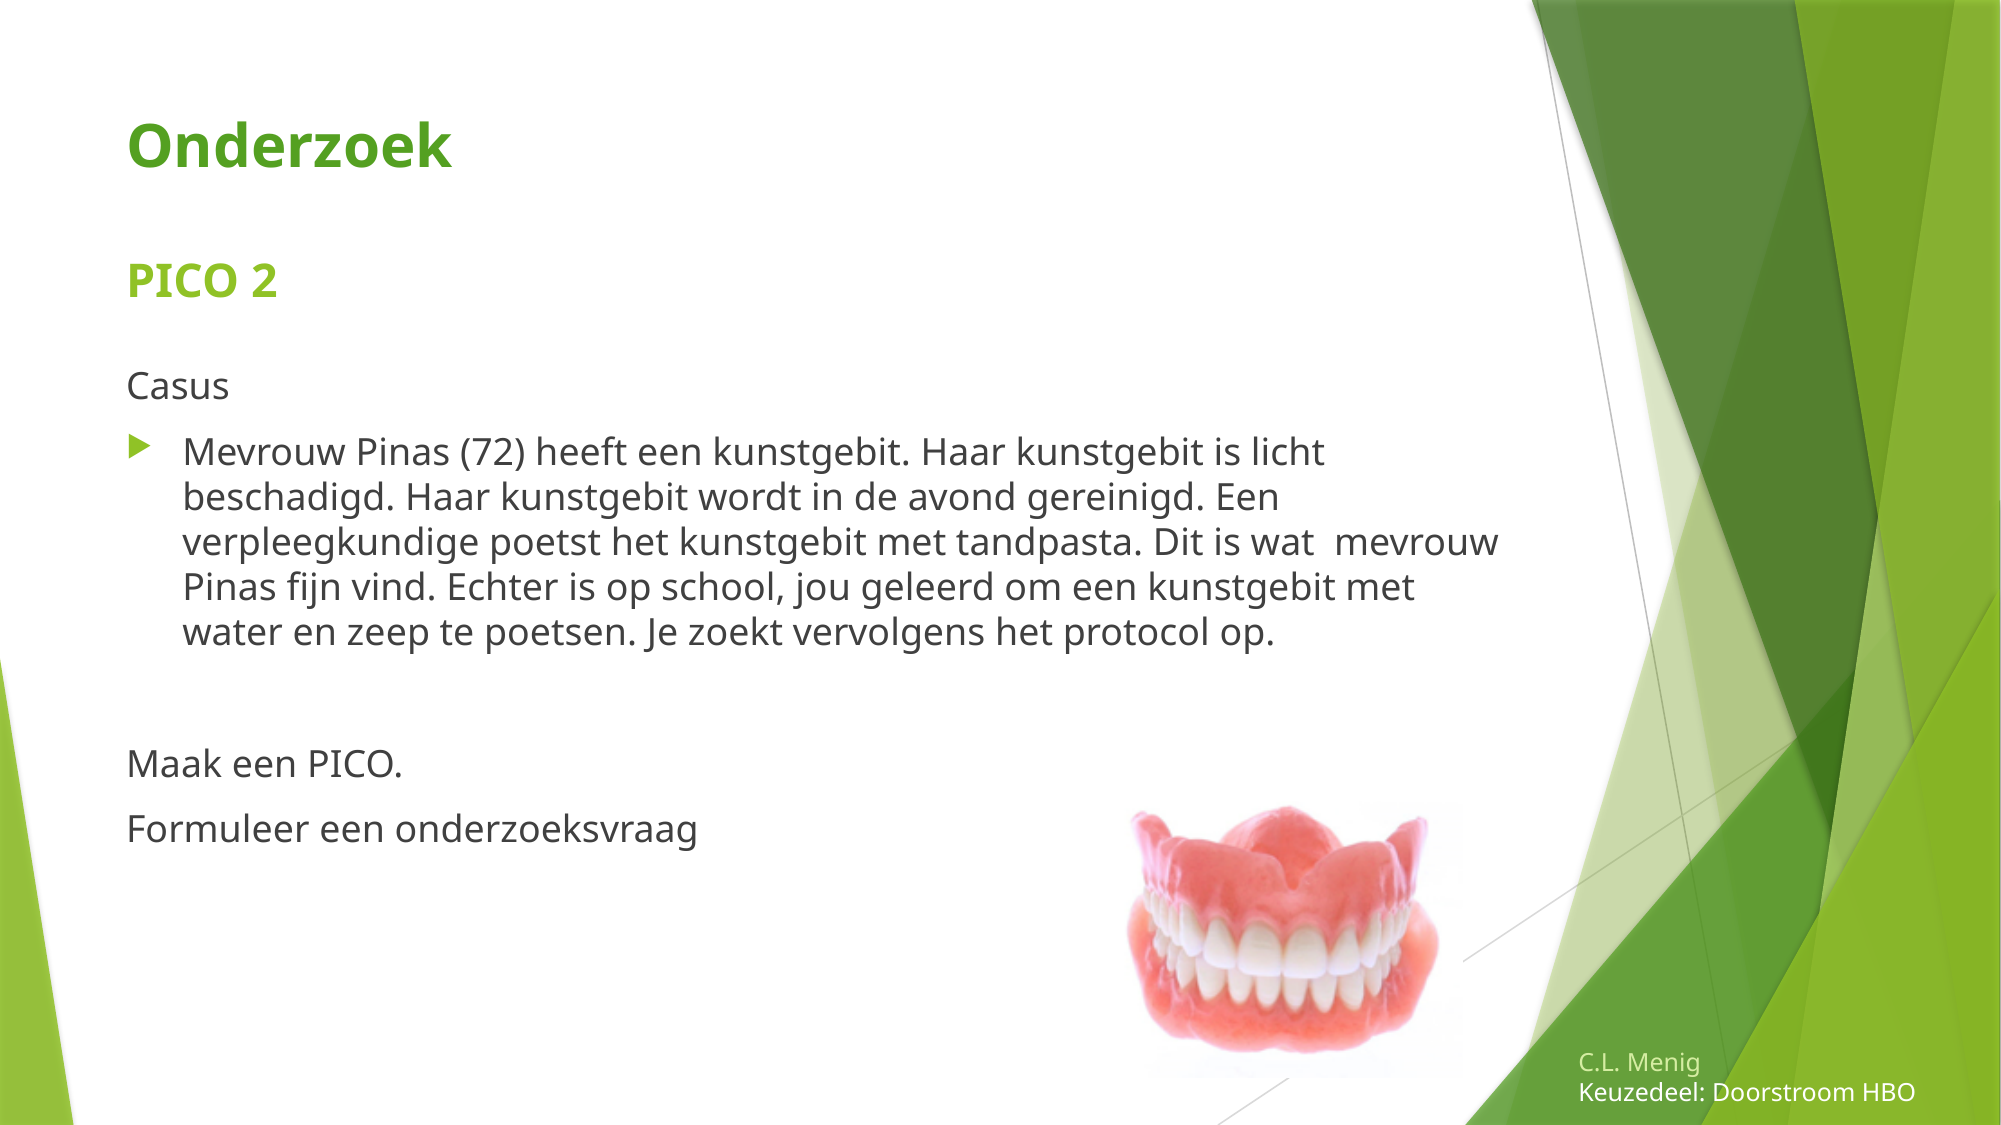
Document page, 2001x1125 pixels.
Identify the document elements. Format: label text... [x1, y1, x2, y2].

title Onderzoek PICO 2 [111, 99, 1522, 317]
text_box C.L. Menig Keuzedeel: Doorstroom HBO [1563, 1038, 2000, 1114]
picture [1094, 773, 1463, 1078]
list Casus Mevrouw Pinas (72) heeft een kunstgebit. Haar kunstgebit is licht beschadigd. Haar kunstgebit wordt in de avond gereinigd. Een verpleegkundige poetst het kunstgebit met tandpasta. Dit is wat mevrouw Pinas fijn vind. Echter is op school, jou geleerd om een kunstgebit met water en zeep te poetsen. Je zoekt vervolgens het protocol op. Maak een PICO. Formuleer een onderzoeksvraag [111, 354, 1522, 992]
